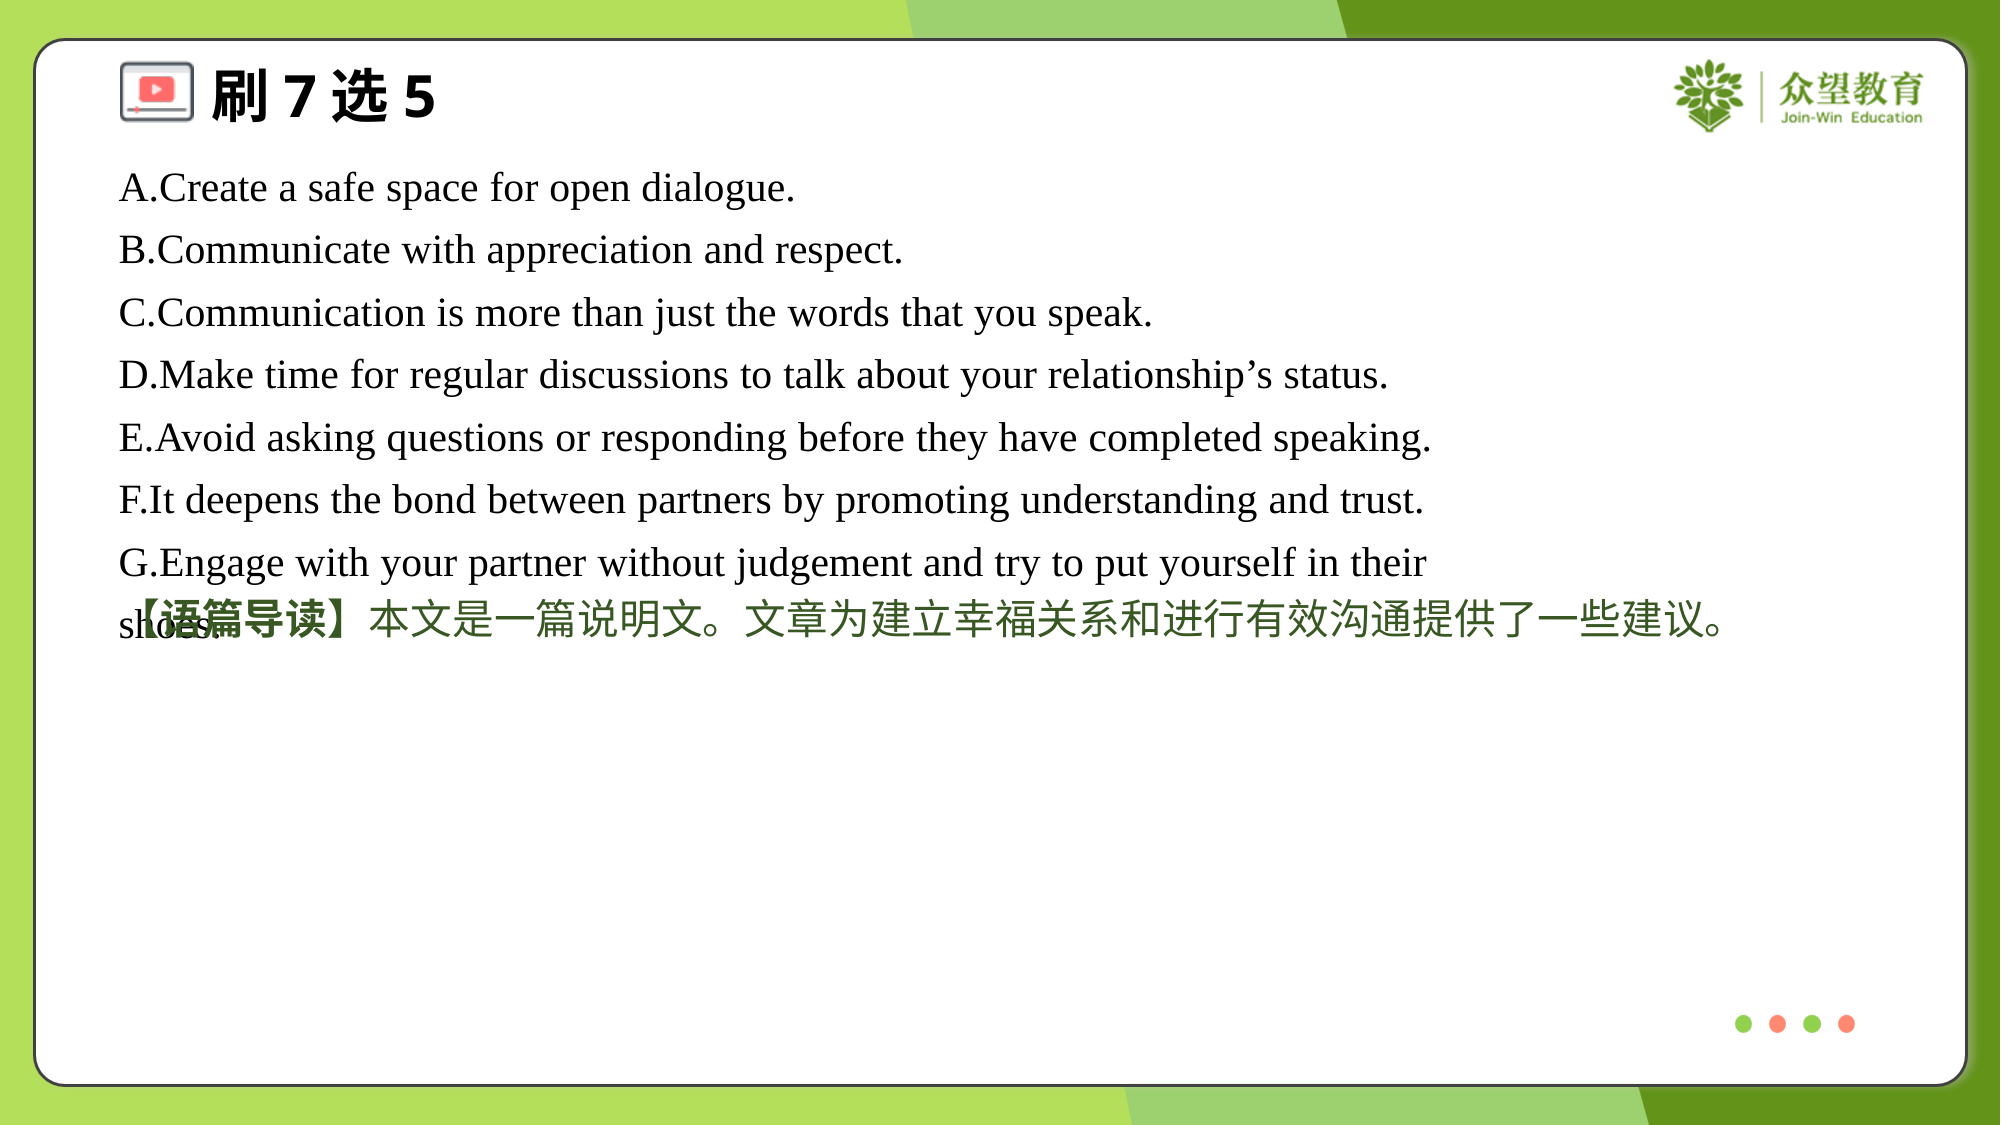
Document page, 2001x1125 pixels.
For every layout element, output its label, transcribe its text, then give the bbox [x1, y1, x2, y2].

picture [0, 0, 2000, 1125]
text_box A.Create a safe space for open dialogue. B.Communicate with appreciation and respect. C.Communication is more than just the words that you speak. D.Make time for regular discussions to talk about your relationship’s status. E.Avoid asking questions or responding before they have completed speaking. F.It deepens the bond between partners by promoting understanding and trust. G.Engage with your partner without judgement and try to put yourself in their shoes.#7 [118, 146, 1883, 579]
text_box 【语篇导读】本文是一篇说明文。文章为建立幸福关系和进行有效沟通提供了一些建议。 [118, 580, 1883, 639]
